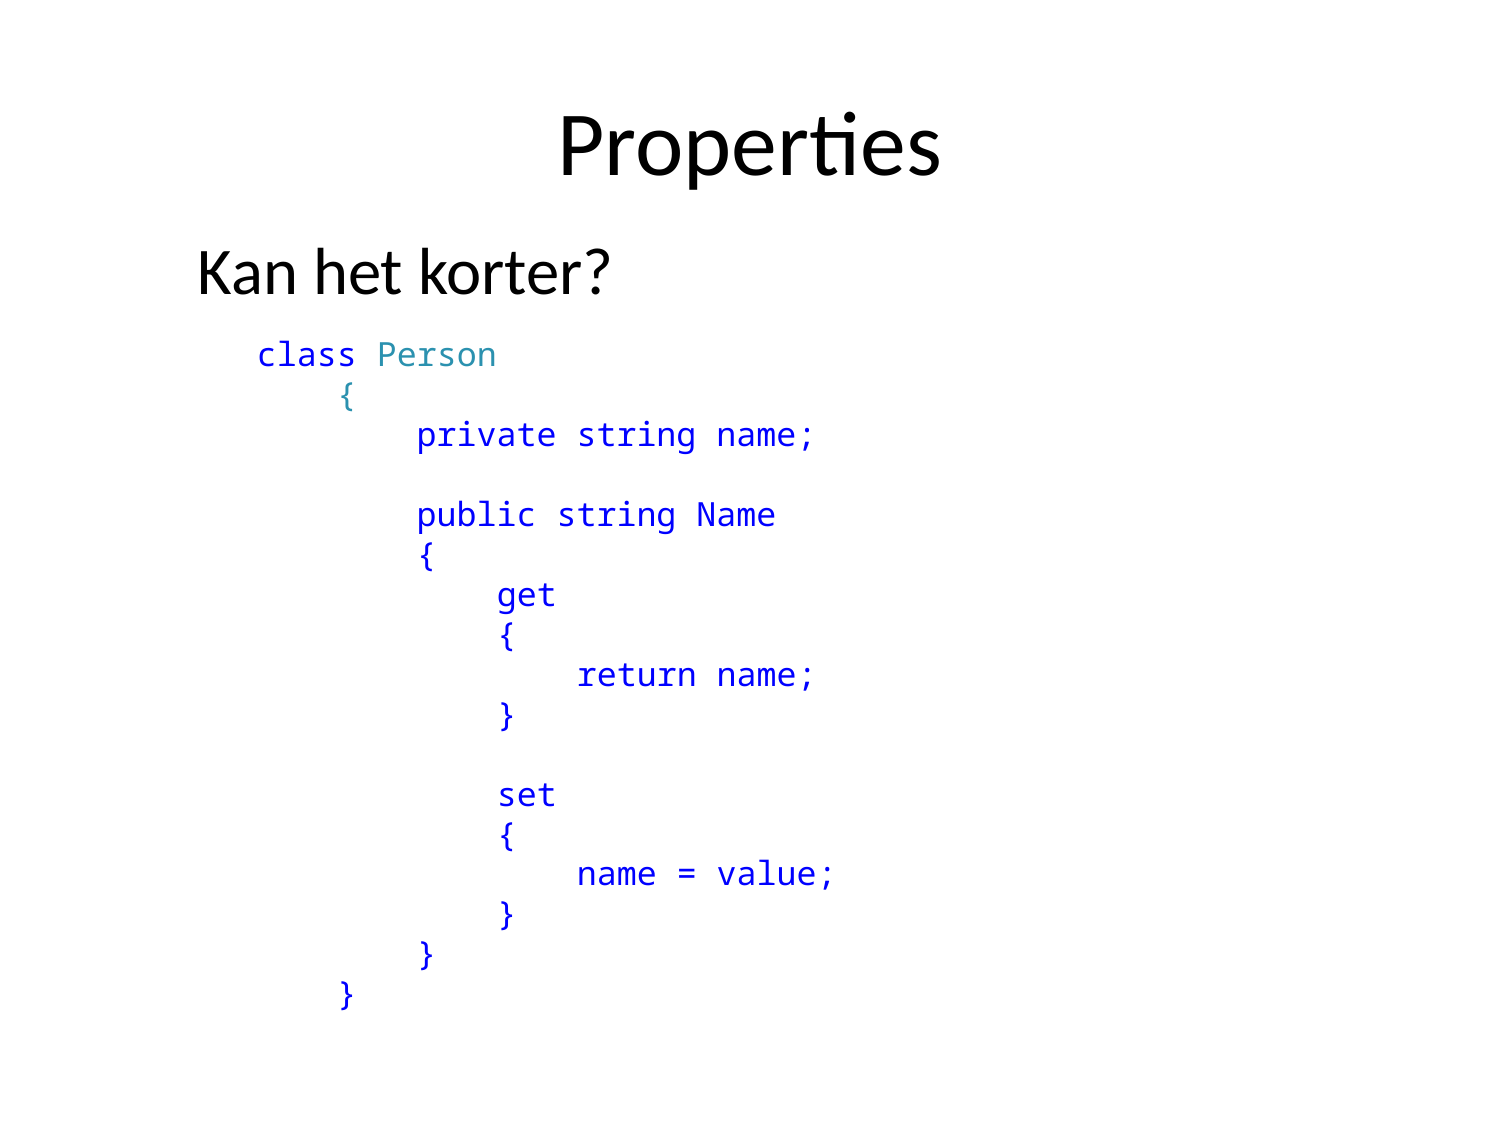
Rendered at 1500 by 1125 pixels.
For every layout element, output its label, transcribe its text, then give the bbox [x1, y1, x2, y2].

list Kan het korter? [183, 219, 1500, 438]
text_box class Person { private string name; public string Name { get { return name; } set { name = value; } } } [242, 326, 1223, 1060]
title Properties [75, 45, 1425, 233]
